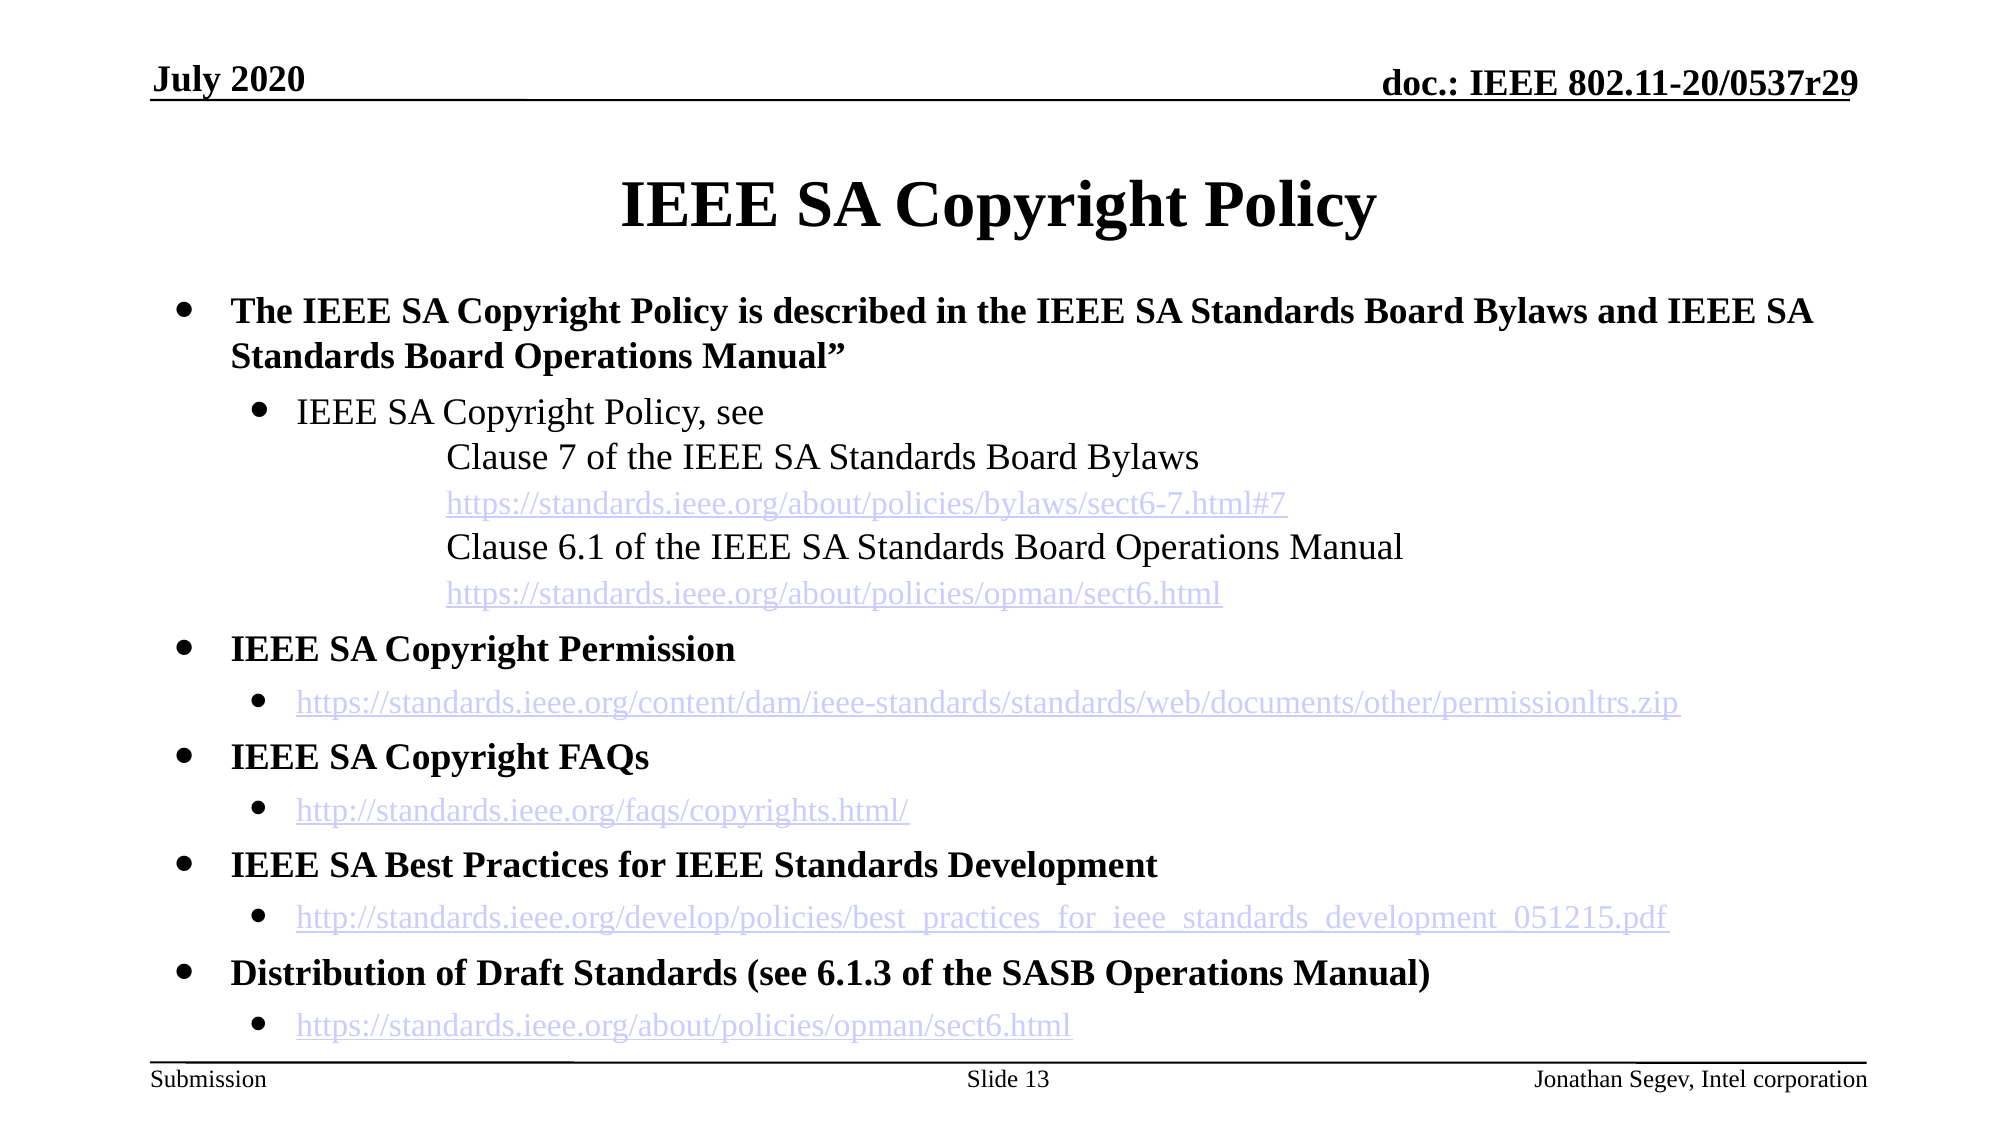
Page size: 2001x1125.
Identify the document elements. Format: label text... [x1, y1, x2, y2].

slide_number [152, 54, 563, 100]
list The IEEE SA Copyright Policy is described in the IEEE SA Standards Board Bylaws and IEEE SA Standards Board Operations Manual” IEEE SA Copyright Policy, see Clause 7 of the IEEE SA Standards Board Bylaws https://standards.ieee.org/about/policies/bylaws/sect6-7.html#7 Clause 6.1 of the IEEE SA Standards Board Operations Manual https://standards.ieee.org/about/policies/opman/sect6.html IEEE SA Copyright Permission https://standards.ieee.org/content/dam/ieee-standards/standards/web/documents/other/permissionltrs.zip IEEE SA Copyright FAQs http://standards.ieee.org/faqs/copyrights.html/ IEEE SA Best Practices for IEEE Standards Development http://standards.ieee.org/develop/policies/best_practices_for_ieee_standards_development_051215.pdf Distribution of Draft Standards (see 6.1.3 of the SASB Operations Manual) https://standards.ieee.org/about/policies/opman/sect6.html [149, 278, 1850, 1000]
title IEEE SA Copyright Policy [149, 112, 1850, 278]
slide_number Slide 13 [950, 1061, 1067, 1123]
footer Jonathan Segev, Intel corporation [1171, 1061, 1869, 1093]
